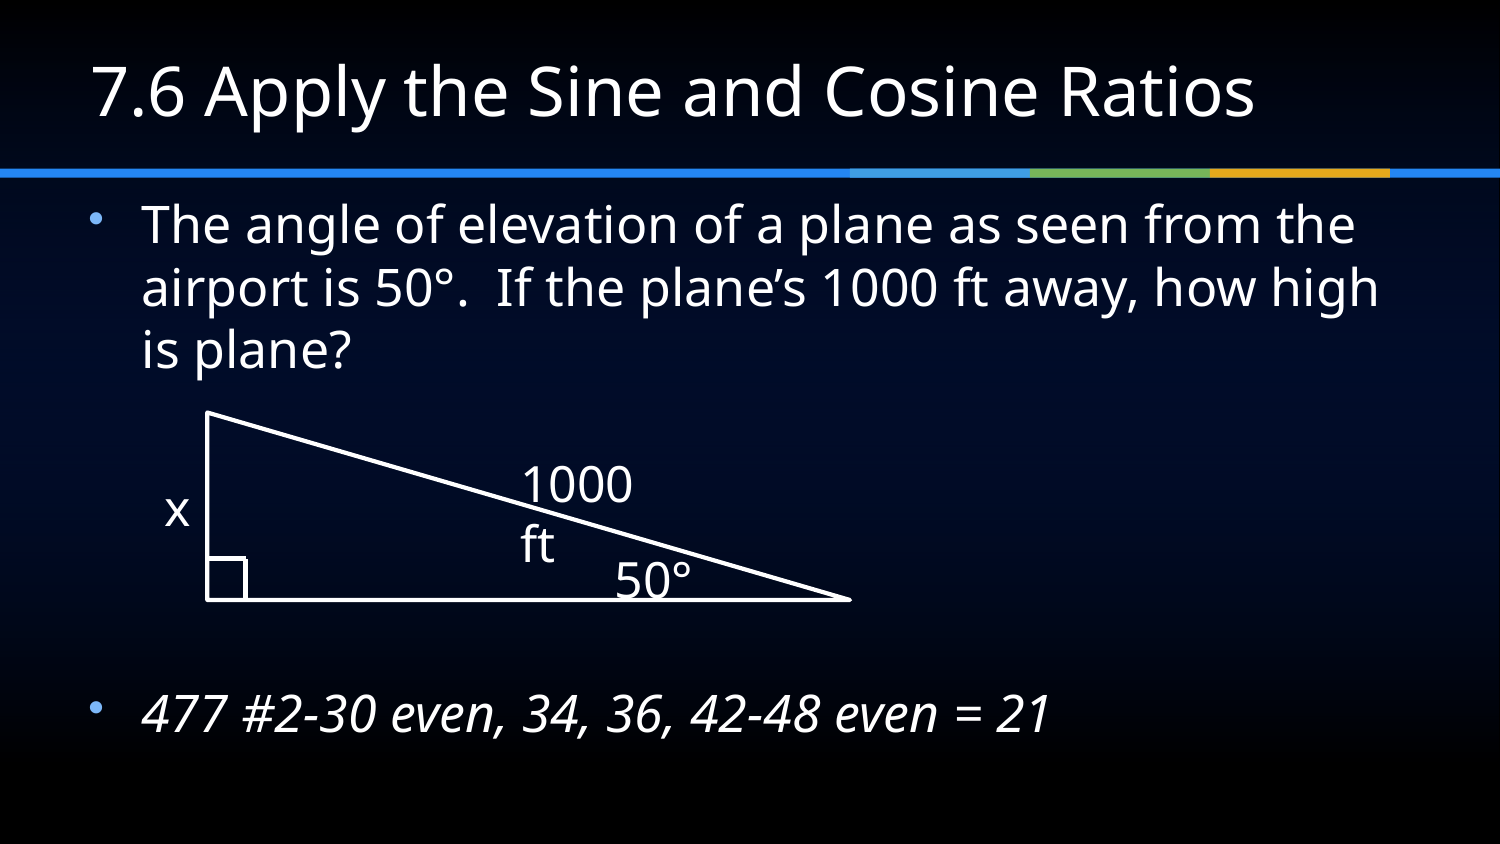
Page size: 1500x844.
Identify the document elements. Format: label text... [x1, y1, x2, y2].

list The angle of elevation of a plane as seen from the airport is 50°. If the plane’s 1000 ft away, how high is plane? 477 #2-30 even, 34, 36, 42-48 even = 21 [75, 184, 1425, 754]
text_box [149, 411, 851, 618]
title 7.6 Apply the Sine and Cosine Ratios [75, 18, 1425, 160]
